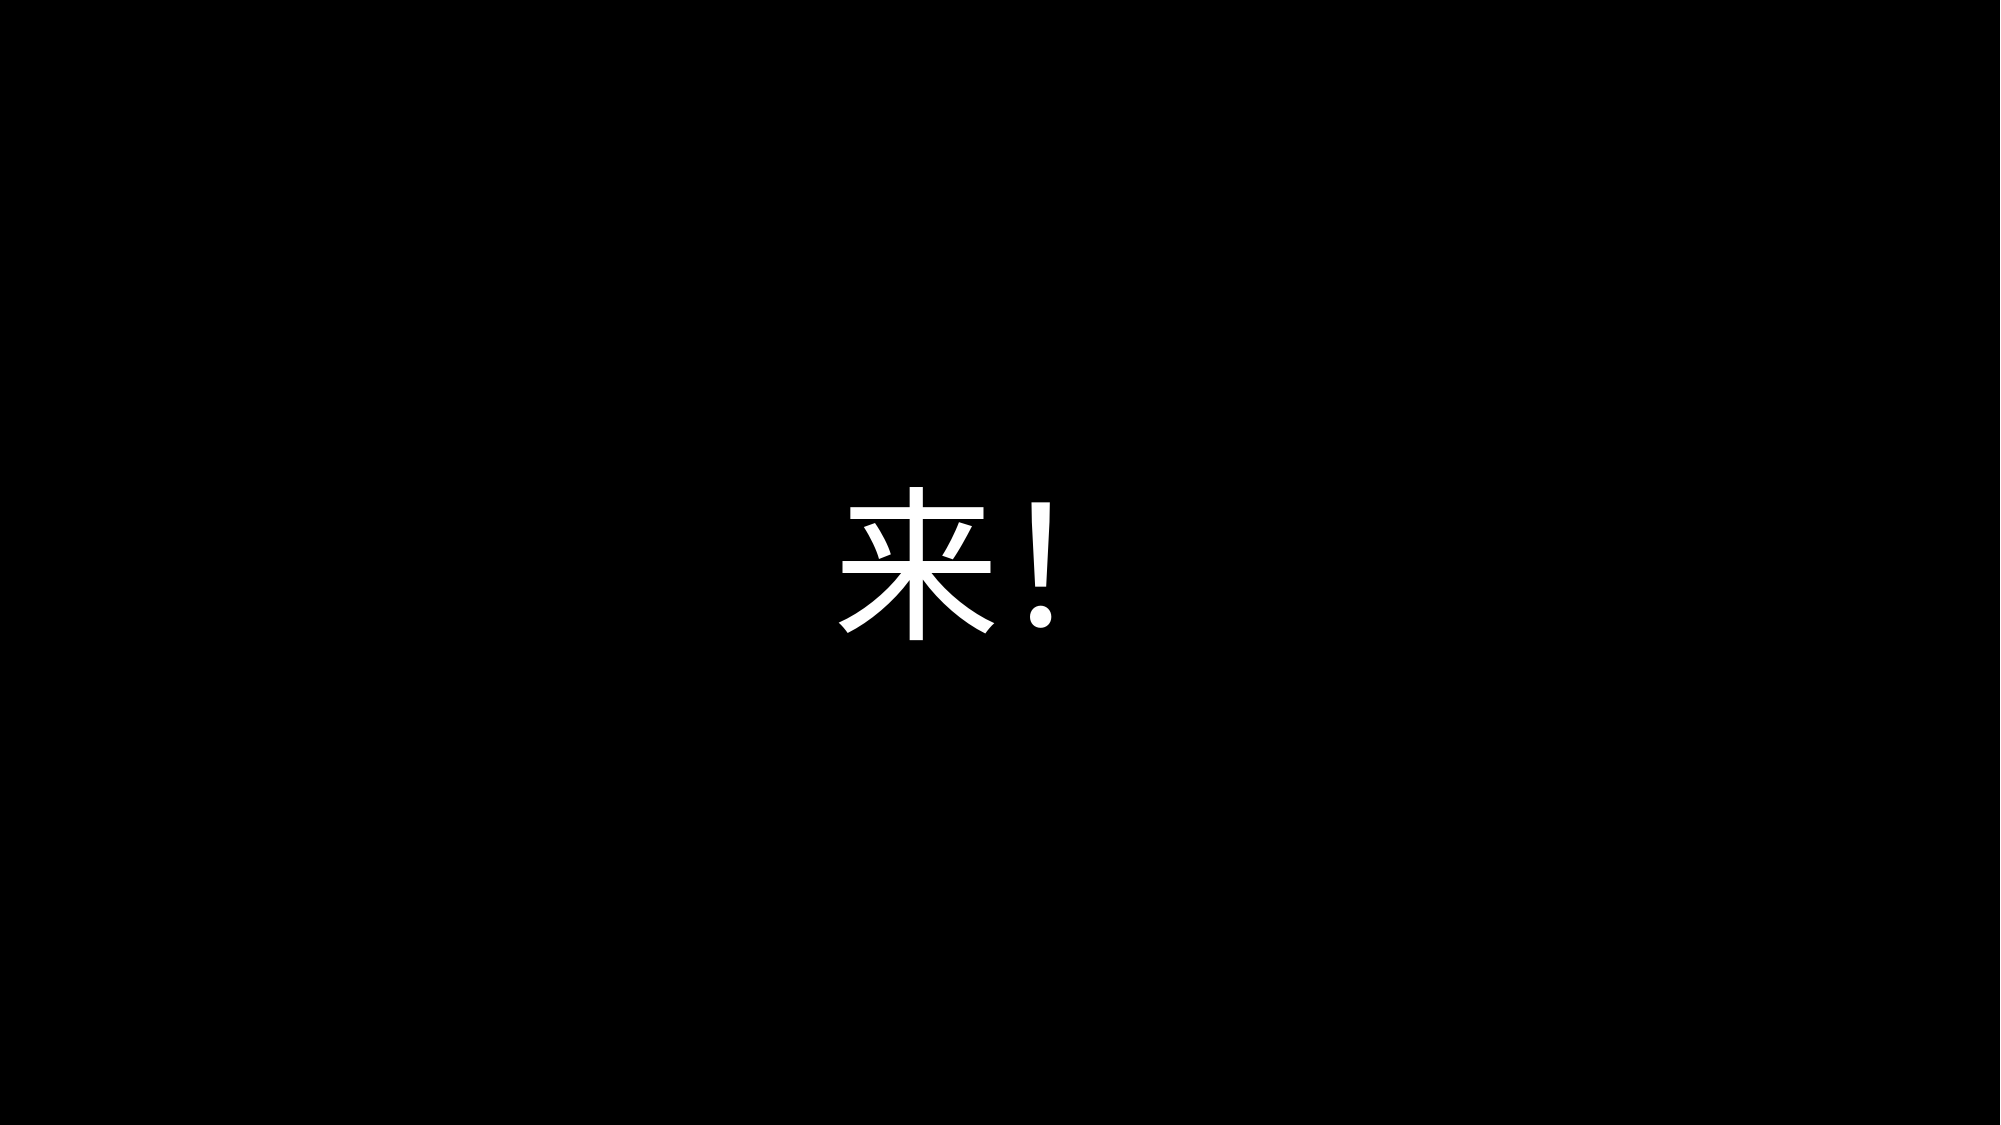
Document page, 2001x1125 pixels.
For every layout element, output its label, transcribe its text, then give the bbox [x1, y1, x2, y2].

text_box 来！ [500, 453, 1500, 669]
